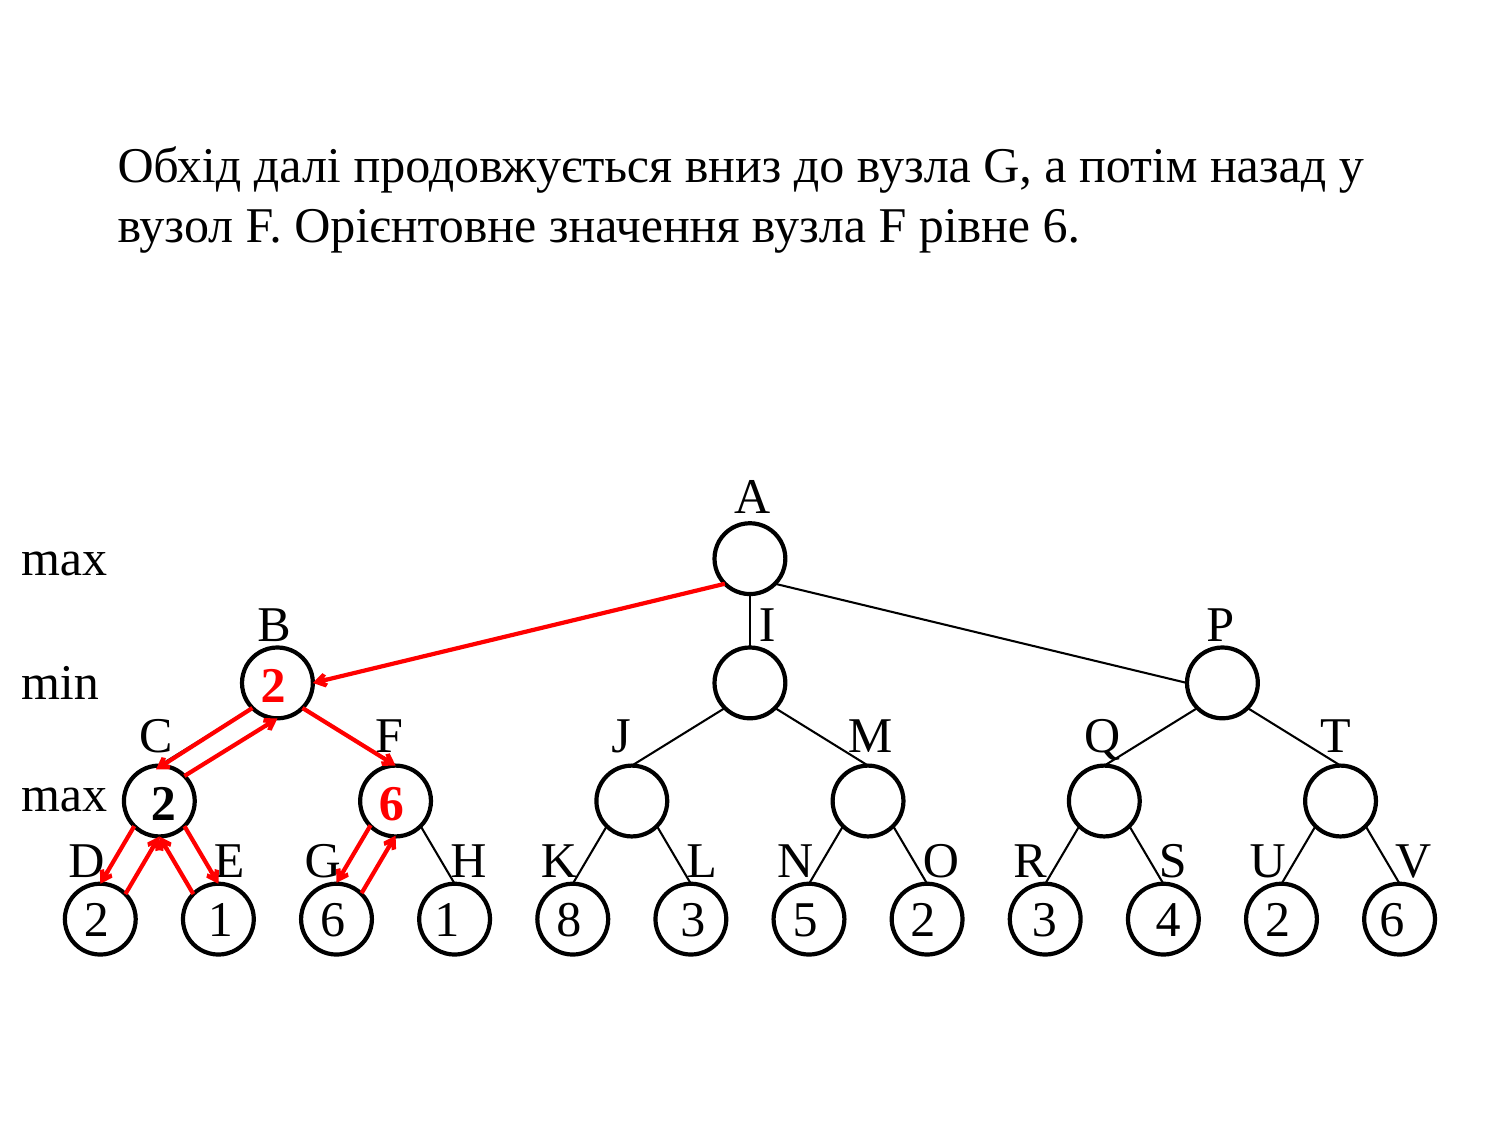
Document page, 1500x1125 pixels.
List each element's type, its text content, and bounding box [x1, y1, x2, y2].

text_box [5, 455, 1448, 955]
list Обхід далі продовжується вниз до вузла G, а потім назад у вузол F. Орієнтовне значення вузла F рівне 6. [0, 125, 1459, 433]
